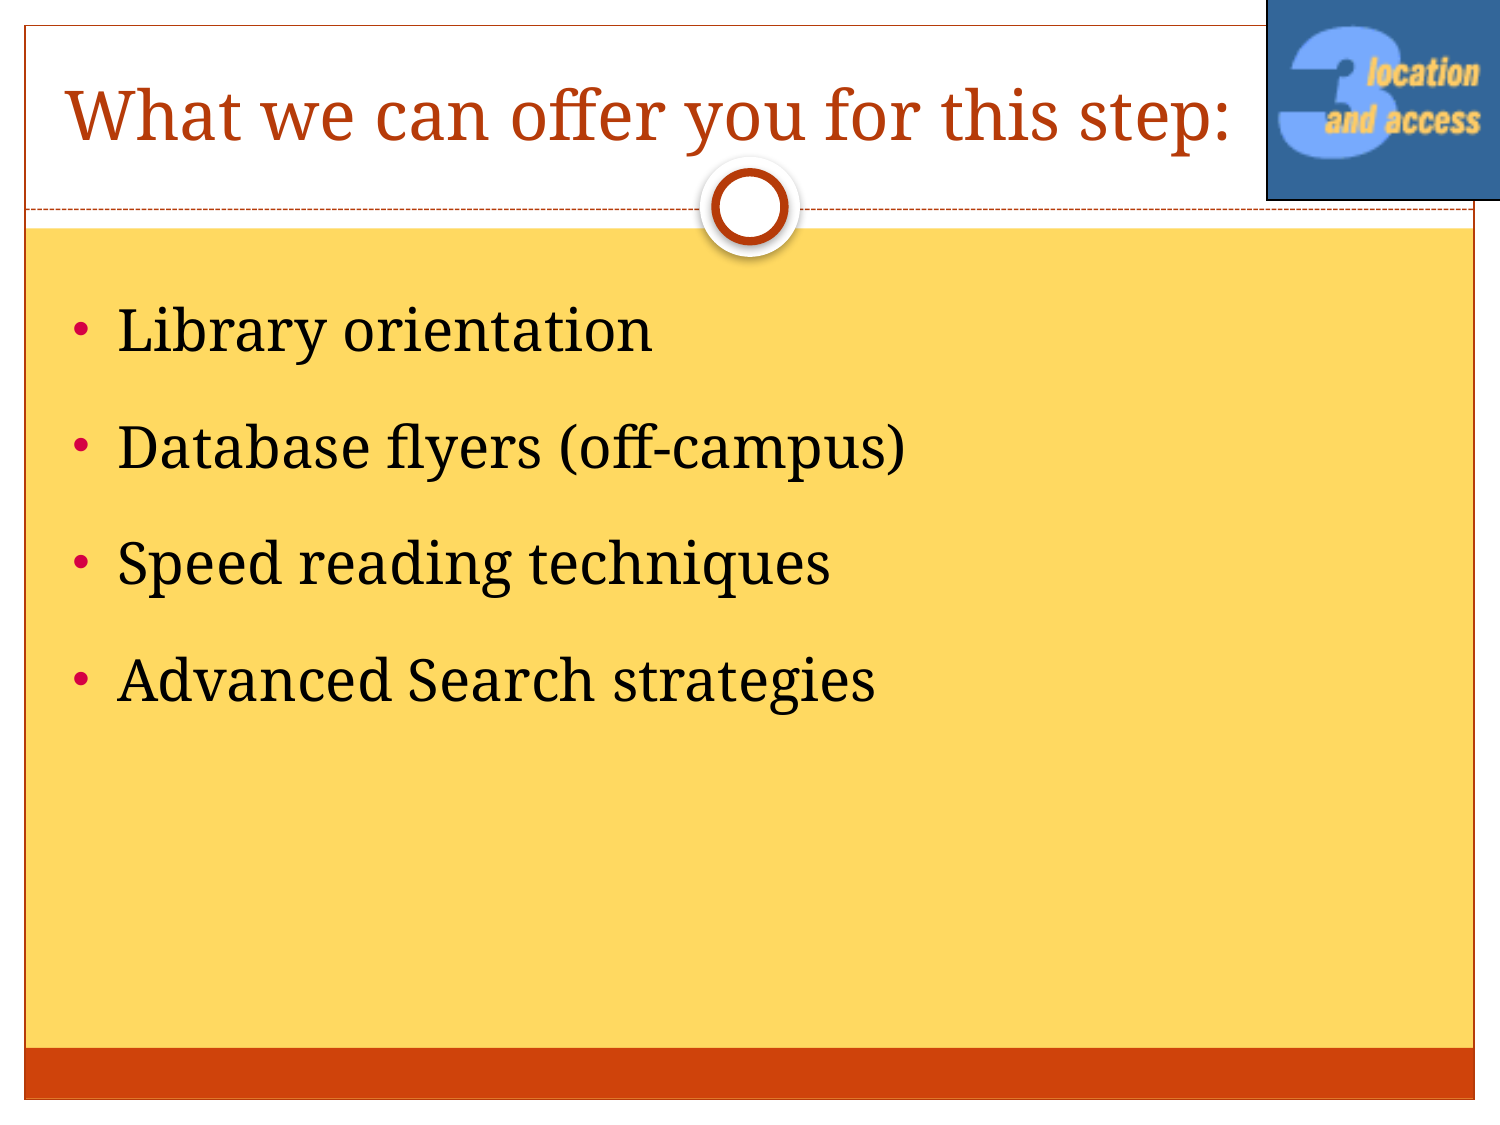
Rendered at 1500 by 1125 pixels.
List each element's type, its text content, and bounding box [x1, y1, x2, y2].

list Library orientation Database flyers (off-campus) Speed reading techniques Advanced Search strategies [57, 250, 1441, 975]
title What we can offer you for this step: [49, 37, 1260, 162]
picture [1267, 0, 1500, 200]
